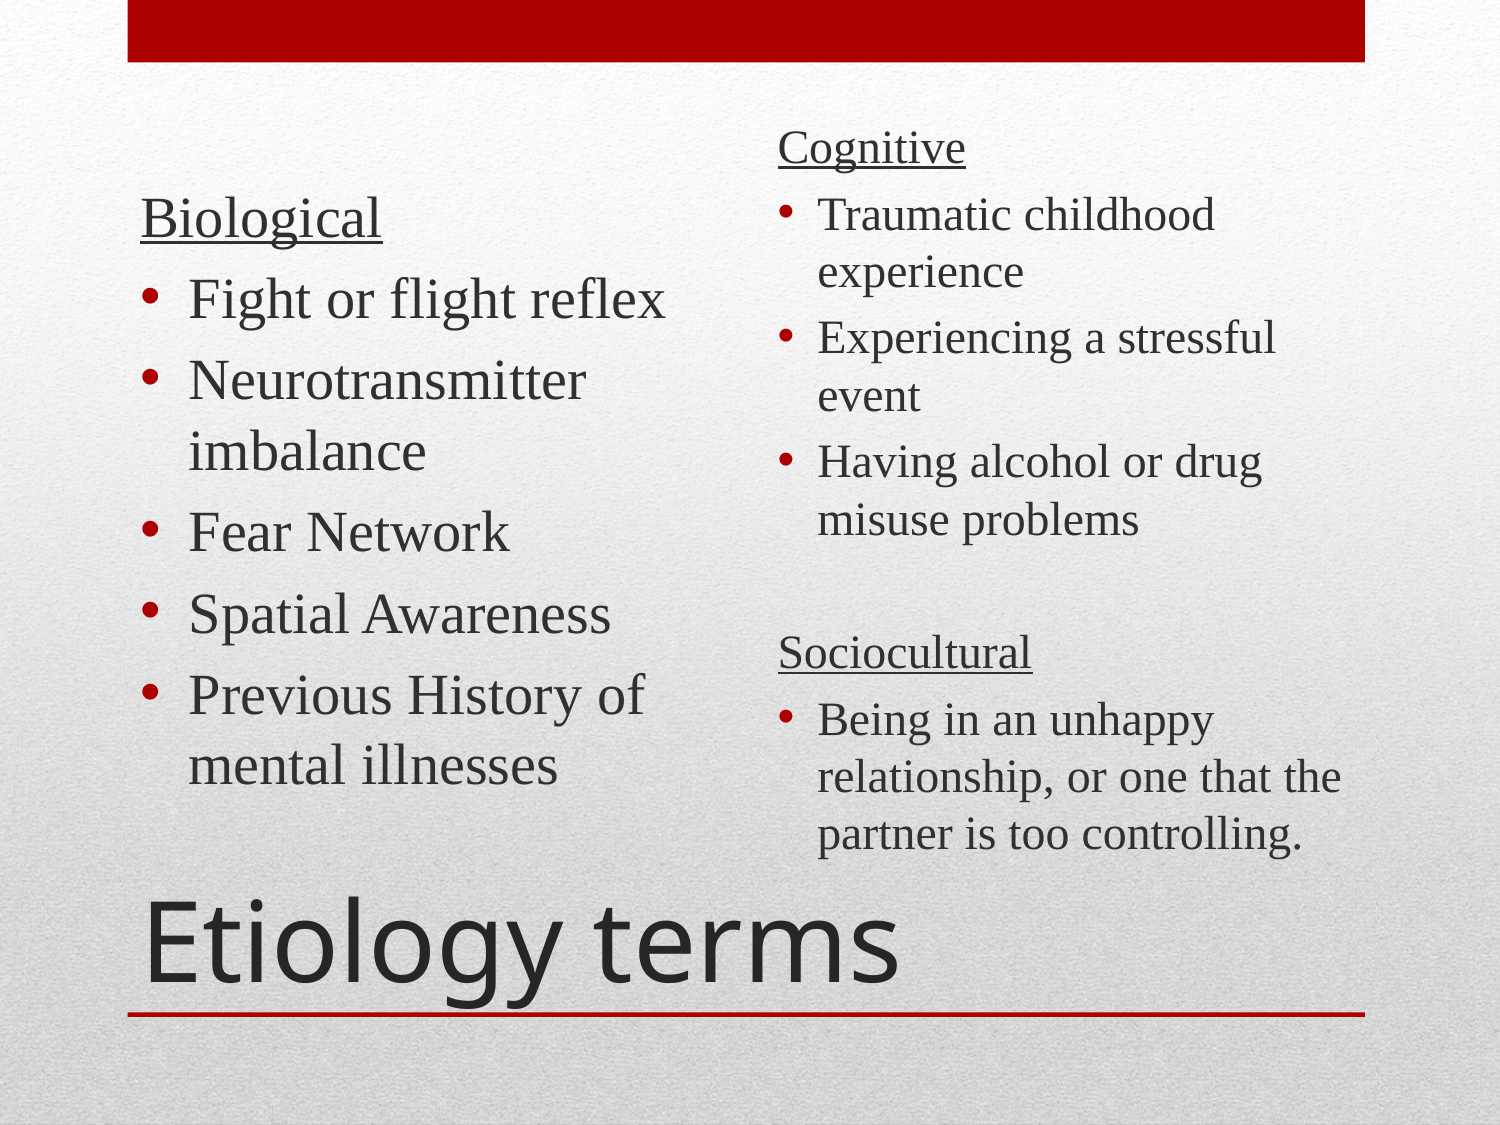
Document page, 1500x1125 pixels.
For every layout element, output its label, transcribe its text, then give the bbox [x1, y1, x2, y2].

list Cognitive Traumatic childhood experience Experiencing a stressful event Having alcohol or drug misuse problems Sociocultural Being in an unhappy relationship, or one that the partner is too controlling. [762, 99, 1363, 875]
list Biological Fight or flight reflex Neurotransmitter imbalance Fear Network Spatial Awareness Previous History of mental illnesses [125, 99, 725, 875]
title Etiology terms [125, 750, 1238, 1013]
